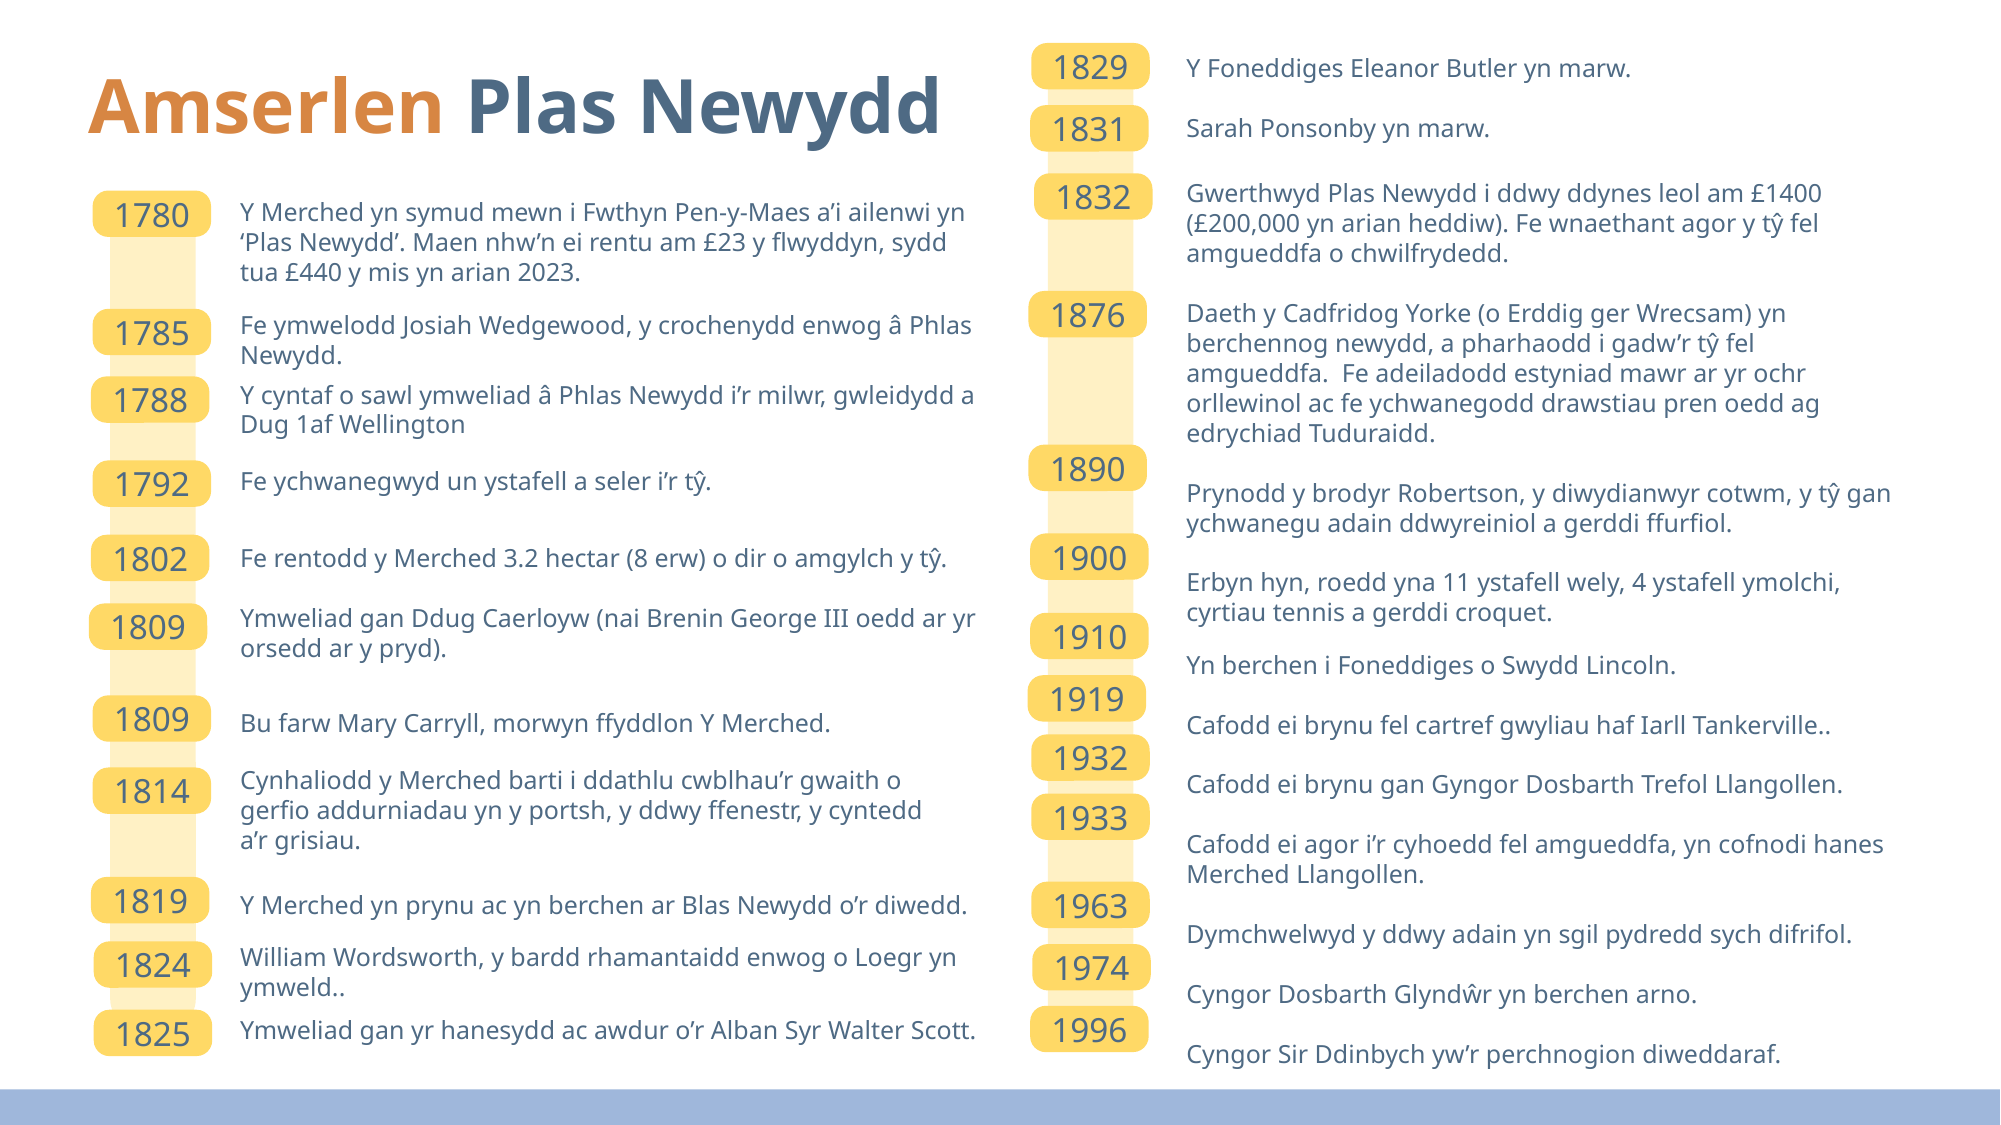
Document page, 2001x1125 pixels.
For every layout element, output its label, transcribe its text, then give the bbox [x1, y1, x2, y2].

text_box 1819 [89, 875, 211, 925]
text_box 1788 [89, 375, 211, 424]
text_box [109, 424, 197, 459]
text_box 1832 [1033, 172, 1154, 221]
text_box [109, 357, 197, 375]
text_box [1046, 992, 1135, 1004]
text_box 1876 [1027, 289, 1149, 339]
text_box [1046, 153, 1135, 172]
text_box [1046, 782, 1135, 792]
text_box [1046, 930, 1135, 943]
text_box Amserlen Plas Newydd [73, 44, 1046, 156]
text_box 1974 [1031, 943, 1152, 992]
text_box 1919 [1026, 674, 1148, 723]
text_box [1046, 581, 1135, 611]
text_box [1046, 841, 1135, 880]
text_box [1046, 661, 1135, 674]
text_box [109, 989, 197, 1008]
text_box 1890 [1027, 443, 1149, 493]
text_box [109, 651, 197, 694]
text_box Amserlen Plas Newydd [1135, 44, 1668, 156]
text_box [109, 508, 197, 533]
text_box [109, 743, 197, 766]
text_box [109, 582, 197, 602]
text_box [1046, 492, 1135, 532]
text_box [1046, 339, 1135, 443]
text_box Y Foneddiges Eleanor Butler yn marw. Sarah Ponsonby yn marw. Gwerthwyd Plas Newydd i ddwy ddynes leol am £1400 (£200,000 yn arian heddiw). Fe wnaethant agor y tŷ fel amgueddfa o chwilfrydedd. Daeth y Cadfridog Yorke (o Erddig ger Wrecsam) yn berchennog newydd, a pharhaodd i gadw’r tŷ fel amgueddfa. Fe adeiladodd estyniad mawr ar yr ochr orllewinol ac fe ychwanegodd drawstiau pren oedd ag edrychiad Tuduraidd. Prynodd y brodyr Robertson, y diwydianwyr cotwm, y tŷ gan ychwanegu adain ddwyreiniol a gerddi ffurfiol. Erbyn hyn, roedd yna 11 ystafell wely, 4 ystafell ymolchi, cyrtiau tennis a gerddi croquet. Yn berchen i Foneddiges o Swydd Lincoln. Cafodd ei brynu fel cartref gwyliau haf Iarll Tankerville.. Cafodd ei brynu gan Gyngor Dosbarth Trefol Llangollen. Cafodd ei agor i’r cyhoedd fel amgueddfa, yn cofnodi hanes Merched Llangollen. Dymchwelwyd y ddwy adain yn sgil pydredd sych difrifol. Cyngor Dosbarth Glyndŵr yn berchen arno. Cyngor Sir Ddinbych yw’r perchnogion diweddaraf. [1171, 45, 1917, 1076]
text_box 1900 [1029, 532, 1150, 581]
text_box [0, 1088, 2000, 1125]
text_box [1046, 723, 1135, 733]
text_box 1910 [1029, 611, 1150, 661]
text_box [109, 815, 197, 876]
text_box 1831 [1029, 104, 1150, 153]
text_box 1933 [1030, 792, 1151, 841]
text_box [109, 238, 197, 307]
text_box 1802 [89, 533, 211, 583]
text_box [1046, 221, 1135, 290]
text_box 1829 [1030, 41, 1151, 91]
text_box 1809 [91, 694, 213, 743]
text_box 1792 [91, 459, 213, 508]
text_box 1780 [91, 189, 213, 238]
text_box [109, 925, 197, 940]
text_box 1814 [91, 766, 213, 815]
text_box Y Merched yn symud mewn i Fwthyn Pen-y-Maes a’i ailenwi yn ‘Plas Newydd’. Maen nhw’n ei rentu am £23 y flwyddyn, sydd tua £440 y mis yn arian 2023. Fe ymwelodd Josiah Wedgewood, y crochenydd enwog â Phlas Newydd. Y cyntaf o sawl ymweliad â Phlas Newydd i’r milwr, gwleidydd a Dug 1af Wellington Fe ychwanegwyd un ystafell a seler i’r tŷ. Fe rentodd y Merched 3.2 hectar (8 erw) o dir o amgylch y tŷ. Ymweliad gan Ddug Caerloyw (nai Brenin George III oedd ar yr orsedd ar y pryd). Bu farw Mary Carryll, morwyn ffyddlon Y Merched. Cynhaliodd y Merched barti i ddathlu cwblhau’r gwaith o gerfio addurniadau yn y portsh, y ddwy ffenestr, y cyntedd a’r grisiau. Y Merched yn prynu ac yn berchen ar Blas Newydd o’r diwedd. William Wordsworth, y bardd rhamantaidd enwog o Loegr yn ymweld.. Ymweliad gan yr hanesydd ac awdur o’r Alban Syr Walter Scott. [225, 189, 996, 1085]
text_box 1996 [1029, 1004, 1150, 1054]
text_box 1963 [1030, 880, 1151, 930]
text_box 1824 [92, 940, 214, 989]
text_box 1932 [1030, 733, 1151, 782]
text_box 1785 [91, 307, 213, 357]
text_box 1809 [87, 602, 209, 651]
text_box 1825 [92, 1008, 214, 1058]
text_box [1046, 91, 1135, 104]
